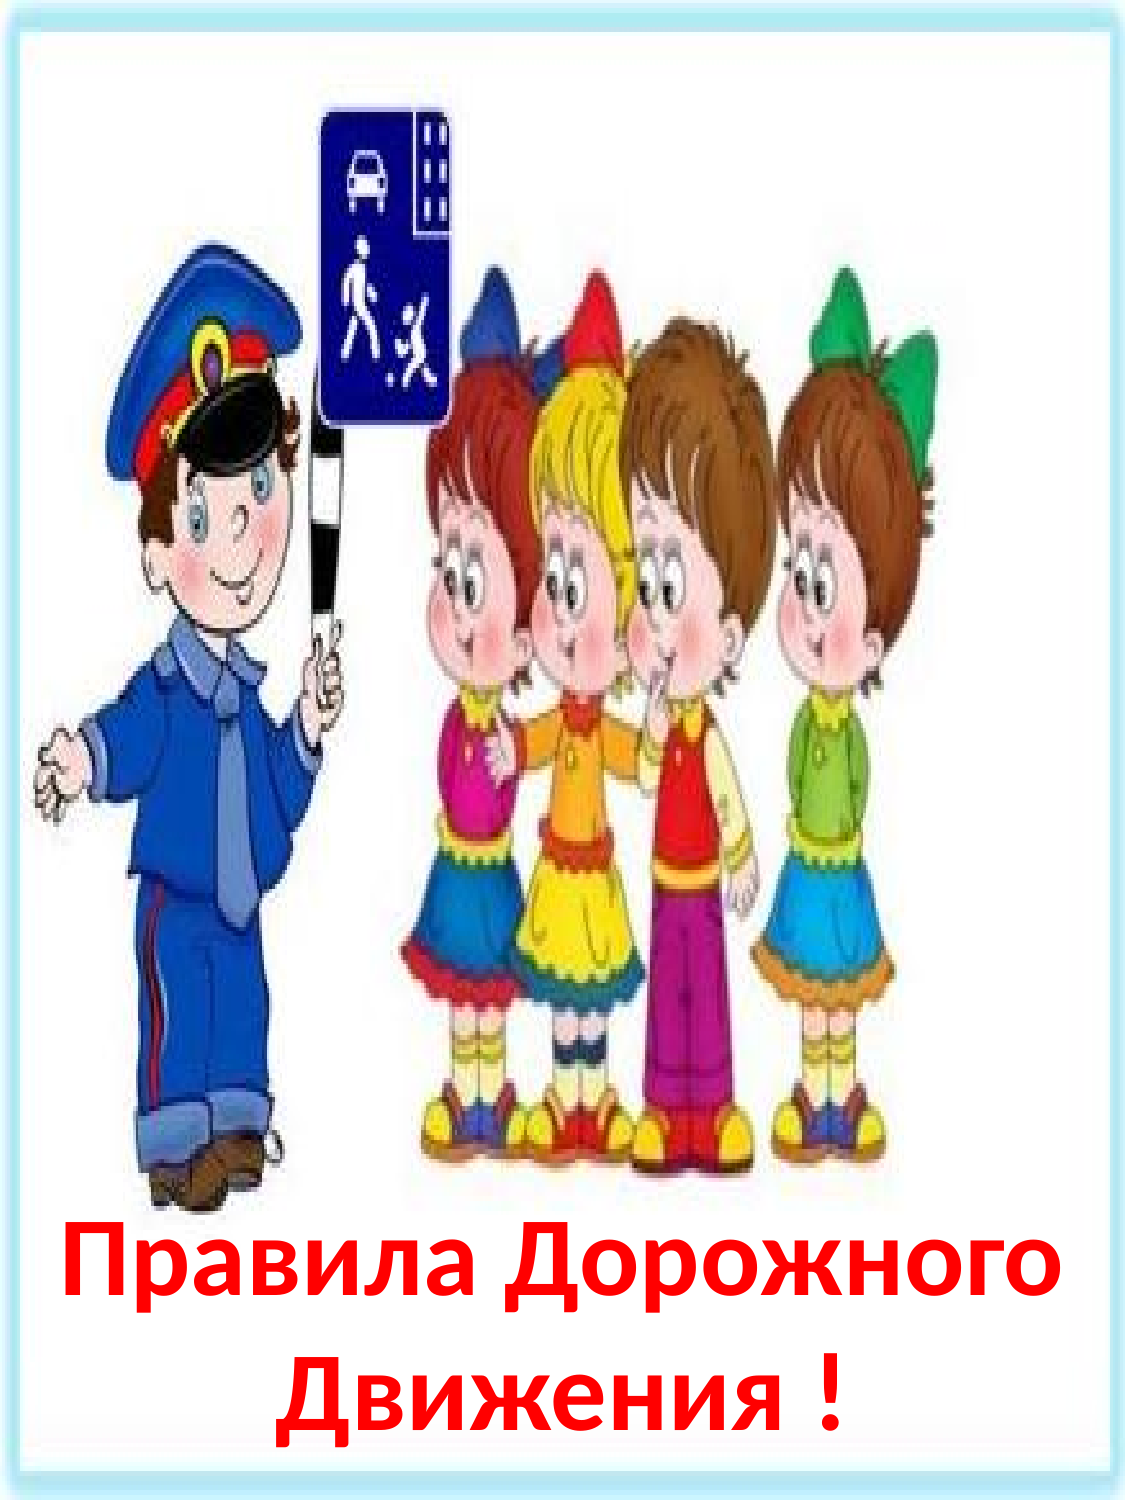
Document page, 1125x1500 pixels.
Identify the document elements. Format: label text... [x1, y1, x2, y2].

text_box Правила Дорожного Движения ! [0, 1175, 1125, 1460]
picture [0, 0, 1125, 1175]
picture [0, 1460, 1125, 1500]
